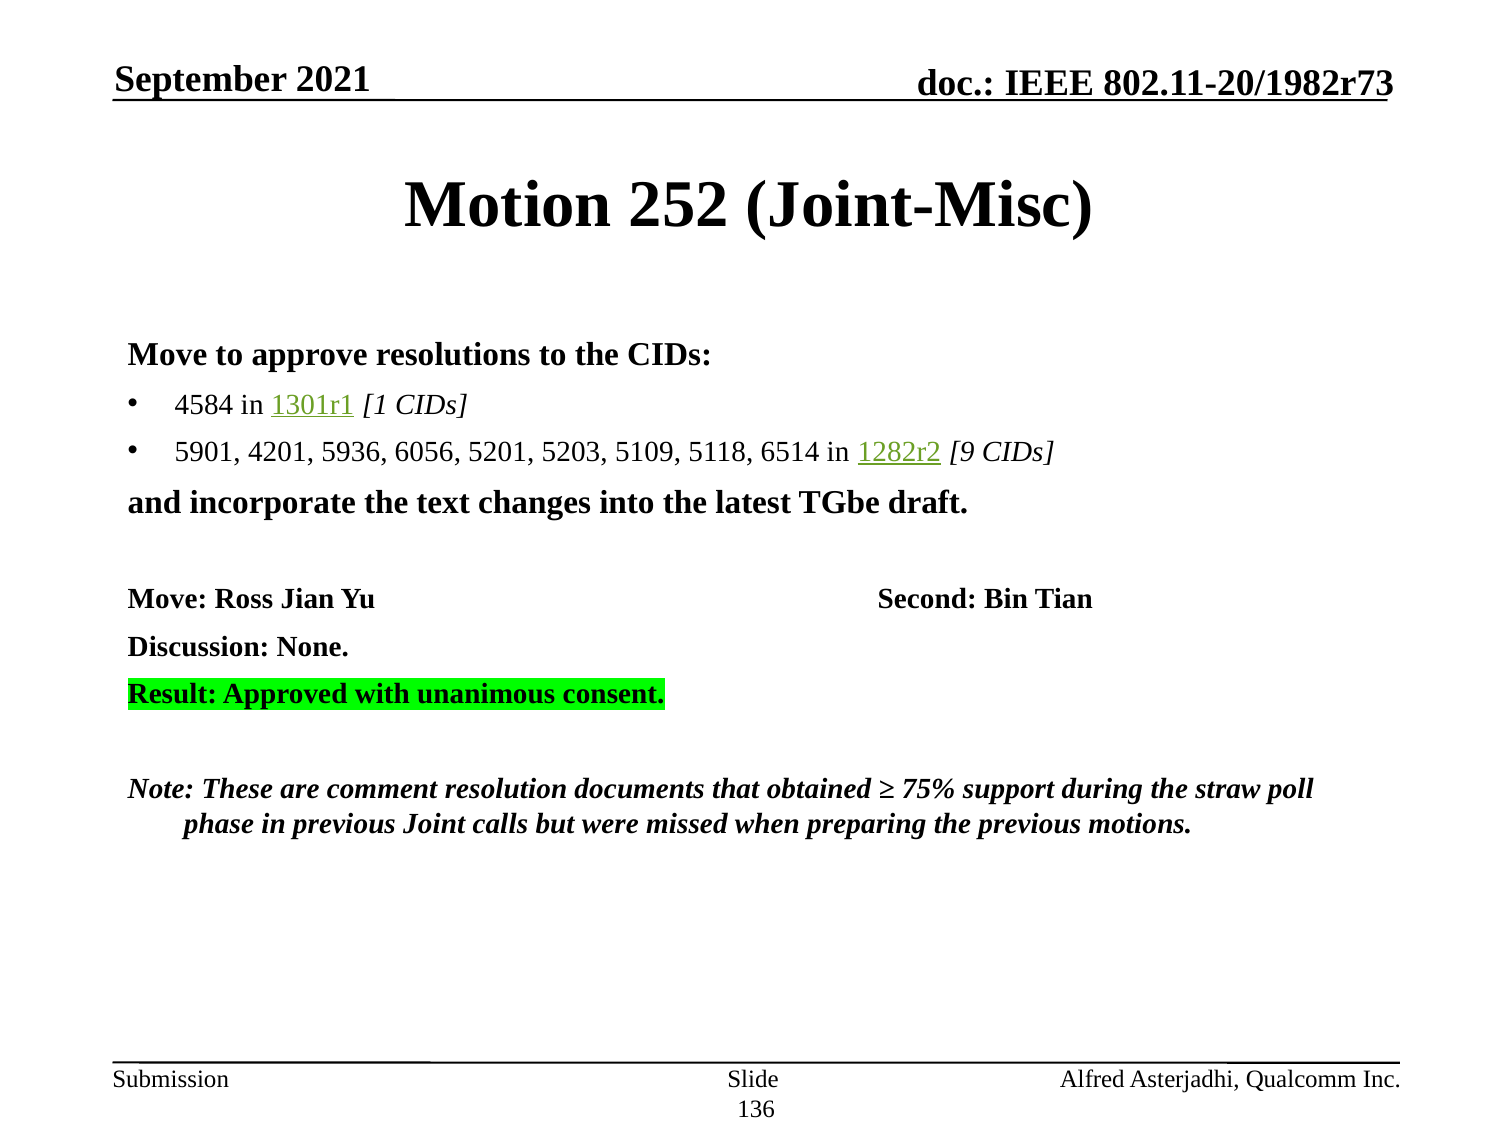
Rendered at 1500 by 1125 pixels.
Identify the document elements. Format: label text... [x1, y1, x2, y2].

title Motion 252 (Joint-Misc) [112, 112, 1388, 288]
slide_number Slide 136 [712, 1061, 800, 1123]
footer Alfred Asterjadhi, Qualcomm Inc. [878, 1061, 1402, 1093]
list Move to approve resolutions to the CIDs: 4584 in 1301r1 [1 CIDs] 5901, 4201, 5936, 6056, 5201, 5203, 5109, 5118, 6514 in 1282r2 [9 CIDs] and incorporate the text changes into the latest TGbe draft. Move: Ross Jian Yu Second: Bin Tian Discussion: None. Result: Approved with unanimous consent. Note: These are comment resolution documents that obtained ≥ 75% support during the straw poll phase in previous Joint calls but were missed when preparing the previous motions. [112, 324, 1388, 1063]
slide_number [114, 54, 423, 100]
